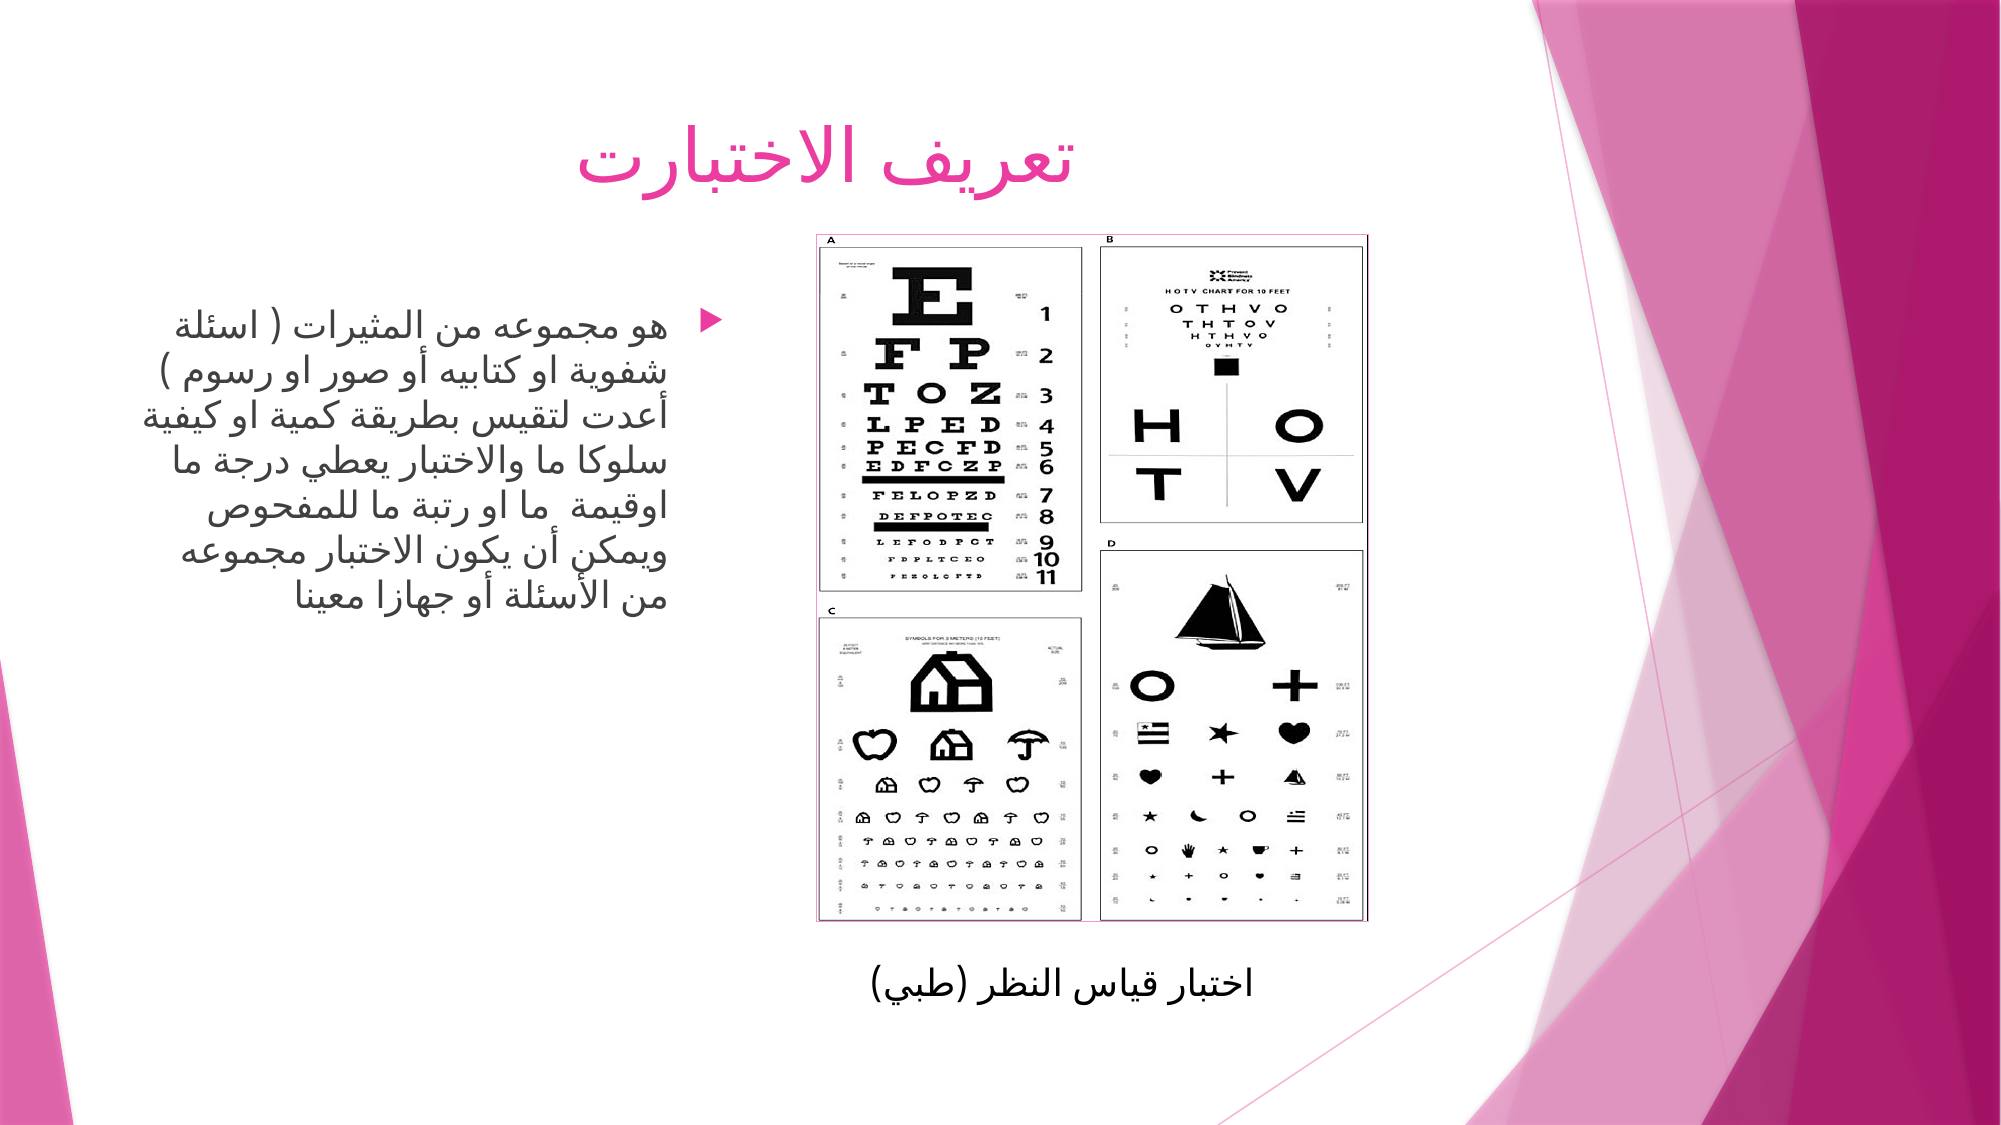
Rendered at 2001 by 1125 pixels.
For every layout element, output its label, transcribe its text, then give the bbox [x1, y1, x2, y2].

text_box اختبار قياس النظر (طبي) [808, 951, 1317, 1012]
list هو مجموعه من المثيرات ( اسئلة شفوية او كتابيه أو صور او رسوم ) أعدت لتقيس بطريقة كمية او كيفية سلوكا ما والاختبار يعطي درجة ما اوقيمة ما او رتبة ما للمفحوص ويمكن أن يكون الاختبار مجموعه من الأسئلة أو جهازا معينا [111, 293, 741, 991]
title تعريف الاختبارت [111, 99, 1522, 317]
picture [815, 233, 1370, 922]
